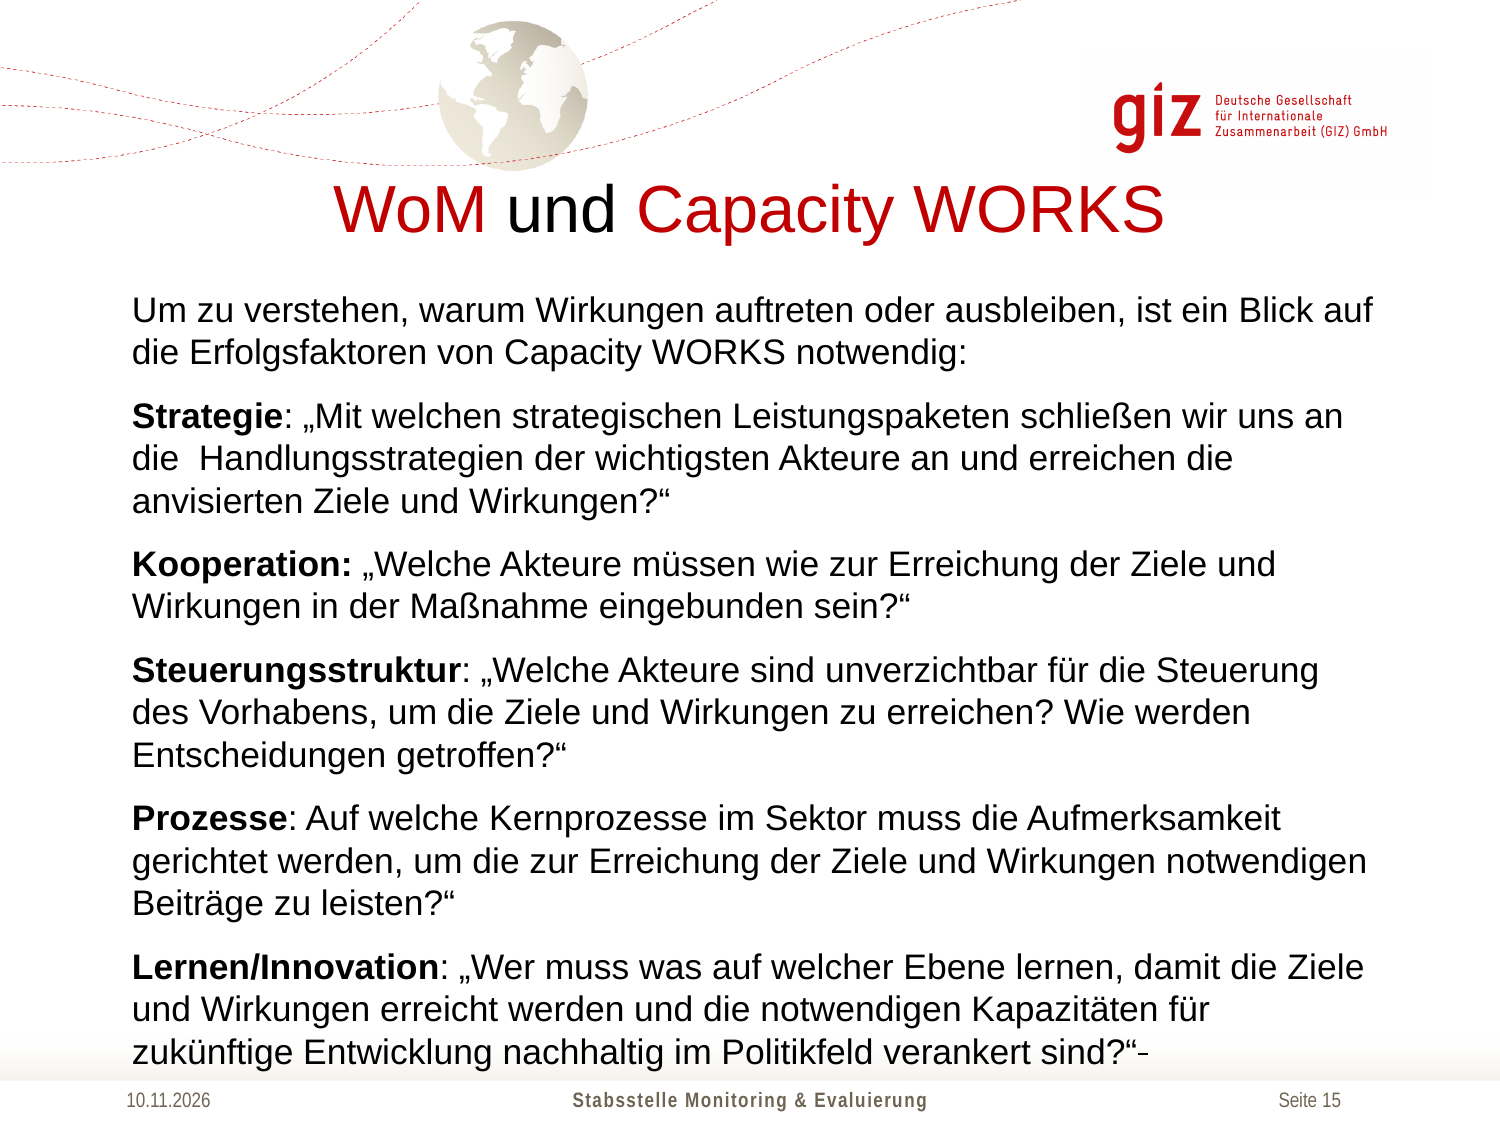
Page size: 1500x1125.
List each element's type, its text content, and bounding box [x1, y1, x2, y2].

title WoM und Capacity WORKS [111, 157, 1389, 260]
list Um zu verstehen, warum Wirkungen auftreten oder ausbleiben, ist ein Blick auf die Erfolgsfaktoren von Capacity WORKS notwendig: Strategie: „Mit welchen strategischen Leistungspaketen schließen wir uns an die Handlungsstrategien der wichtigsten Akteure an und erreichen die anvisierten Ziele und Wirkungen?“ Kooperation: „Welche Akteure müssen wie zur Erreichung der Ziele und Wirkungen in der Maßnahme eingebunden sein?“ Steuerungsstruktur: „Welche Akteure sind unverzichtbar für die Steuerung des Vorhabens, um die Ziele und Wirkungen zu erreichen? Wie werden Entscheidungen getroffen?“ Prozesse: Auf welche Kernprozesse im Sektor muss die Aufmerksamkeit gerichtet werden, um die zur Erreichung der Ziele und Wirkungen notwendigen Beiträge zu leisten?“ Lernen/Innovation: „Wer muss was auf welcher Ebene lernen, damit die Ziele und Wirkungen erreicht werden und die notwendigen Kapazitäten für zukünftige Entwicklung nachhaltig im Politikfeld verankert sind?“ [116, 278, 1393, 1017]
footer Stabsstelle Monitoring & Evaluierung [469, 1079, 1031, 1121]
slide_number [111, 1079, 325, 1121]
picture [0, 959, 1500, 1081]
picture [0, 0, 1500, 194]
